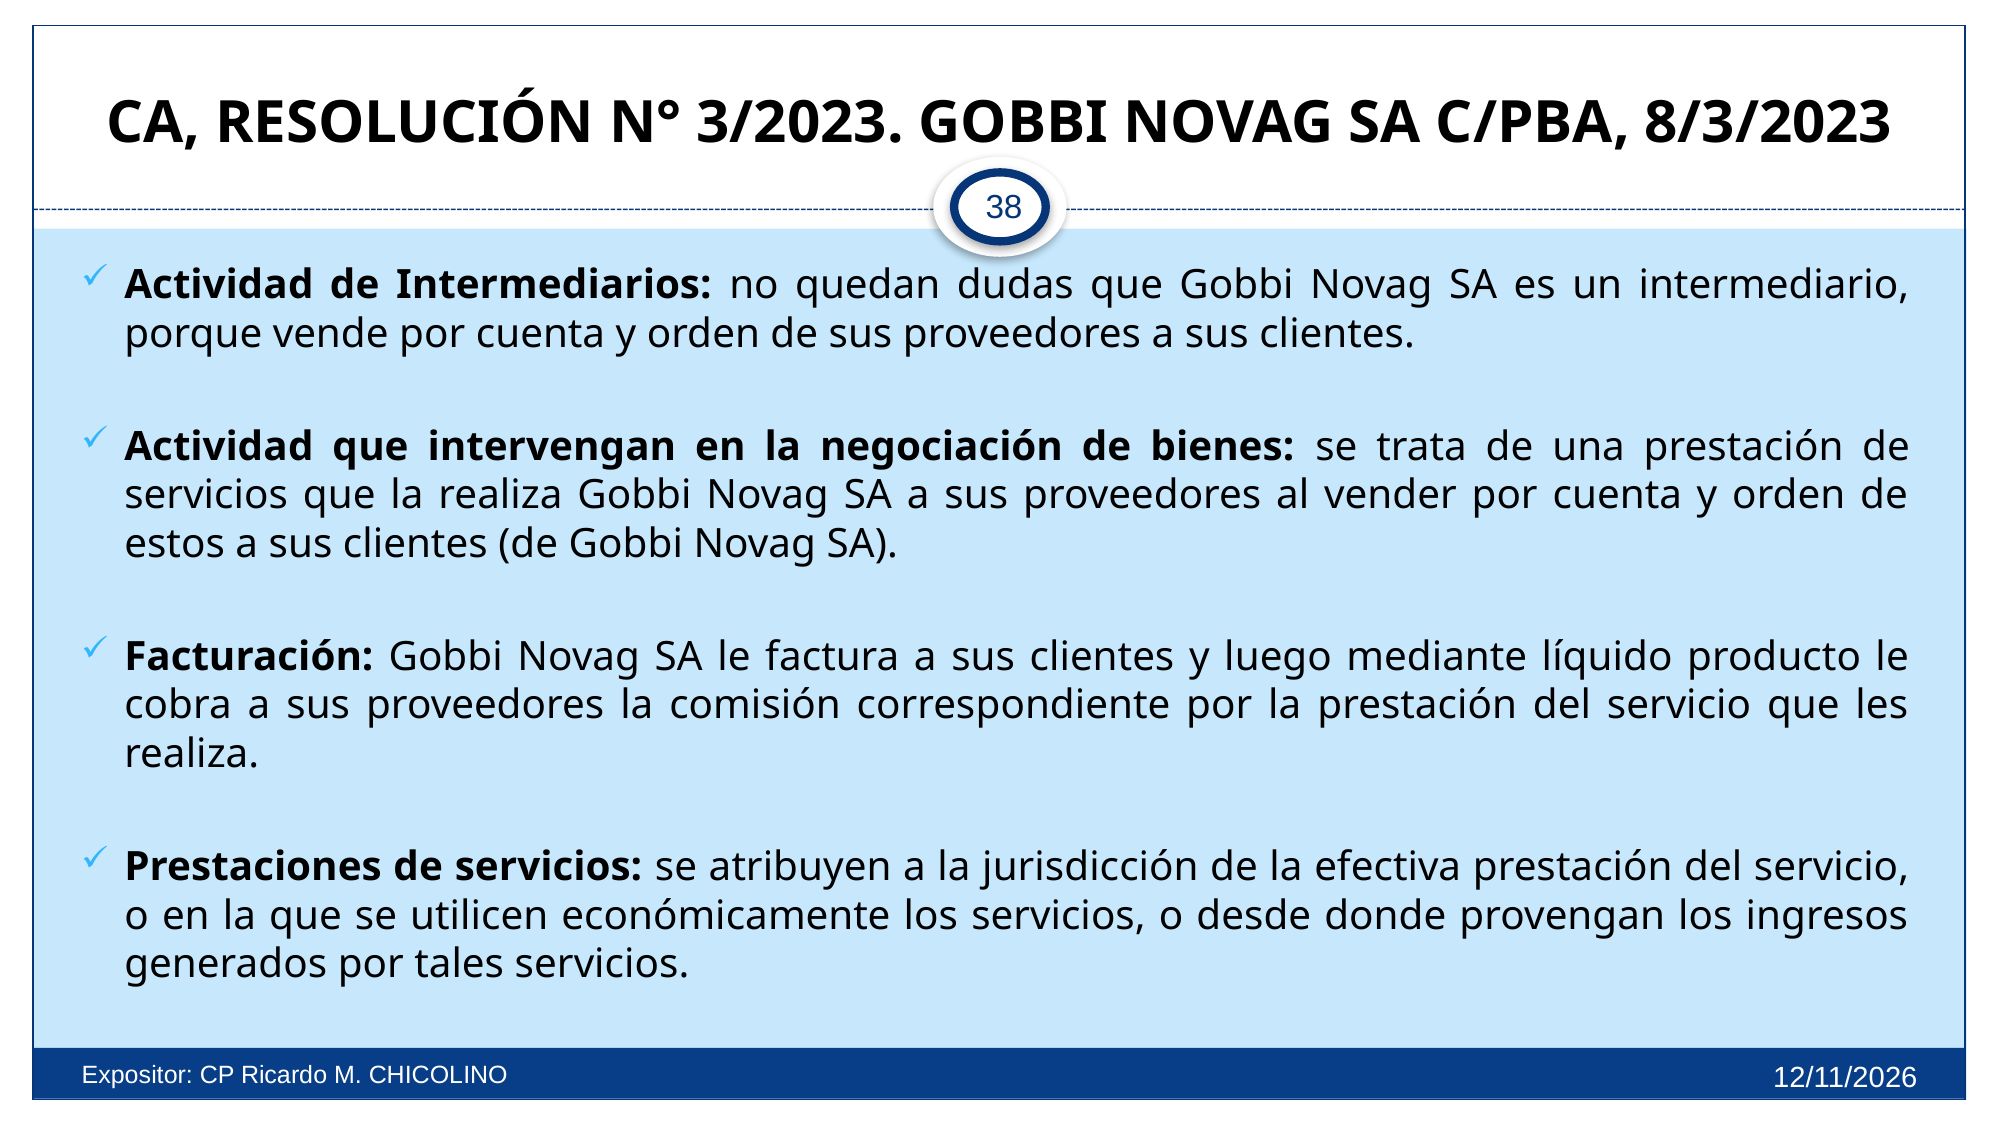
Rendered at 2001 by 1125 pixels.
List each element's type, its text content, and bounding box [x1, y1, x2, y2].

list Actividad de Intermediarios: no quedan dudas que Gobbi Novag SA es un intermediario, porque vende por cuenta y orden de sus proveedores a sus clientes. Actividad que intervengan en la negociación de bienes: se trata de una prestación de servicios que la realiza Gobbi Novag SA a sus proveedores al vender por cuenta y orden de estos a sus clientes (de Gobbi Novag SA). Facturación: Gobbi Novag SA le factura a sus clientes y luego mediante líquido producto le cobra a sus proveedores la comisión correspondiente por la prestación del servicio que les realiza. Prestaciones de servicios: se atribuyen a la jurisdicción de la efectiva prestación del servicio, o en la que se utilicen económicamente los servicios, o desde donde provengan los ingresos generados por tales servicios. [66, 250, 1926, 1001]
footer Expositor: CP Ricardo M. CHICOLINO [66, 1051, 850, 1112]
slide_number 38 [954, 168, 1055, 241]
title CA, RESOLUCIÓN N° 3/2023. GOBBI NOVAG SA C/PBA, 8/3/2023 [65, 37, 1933, 162]
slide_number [1266, 1050, 1933, 1111]
